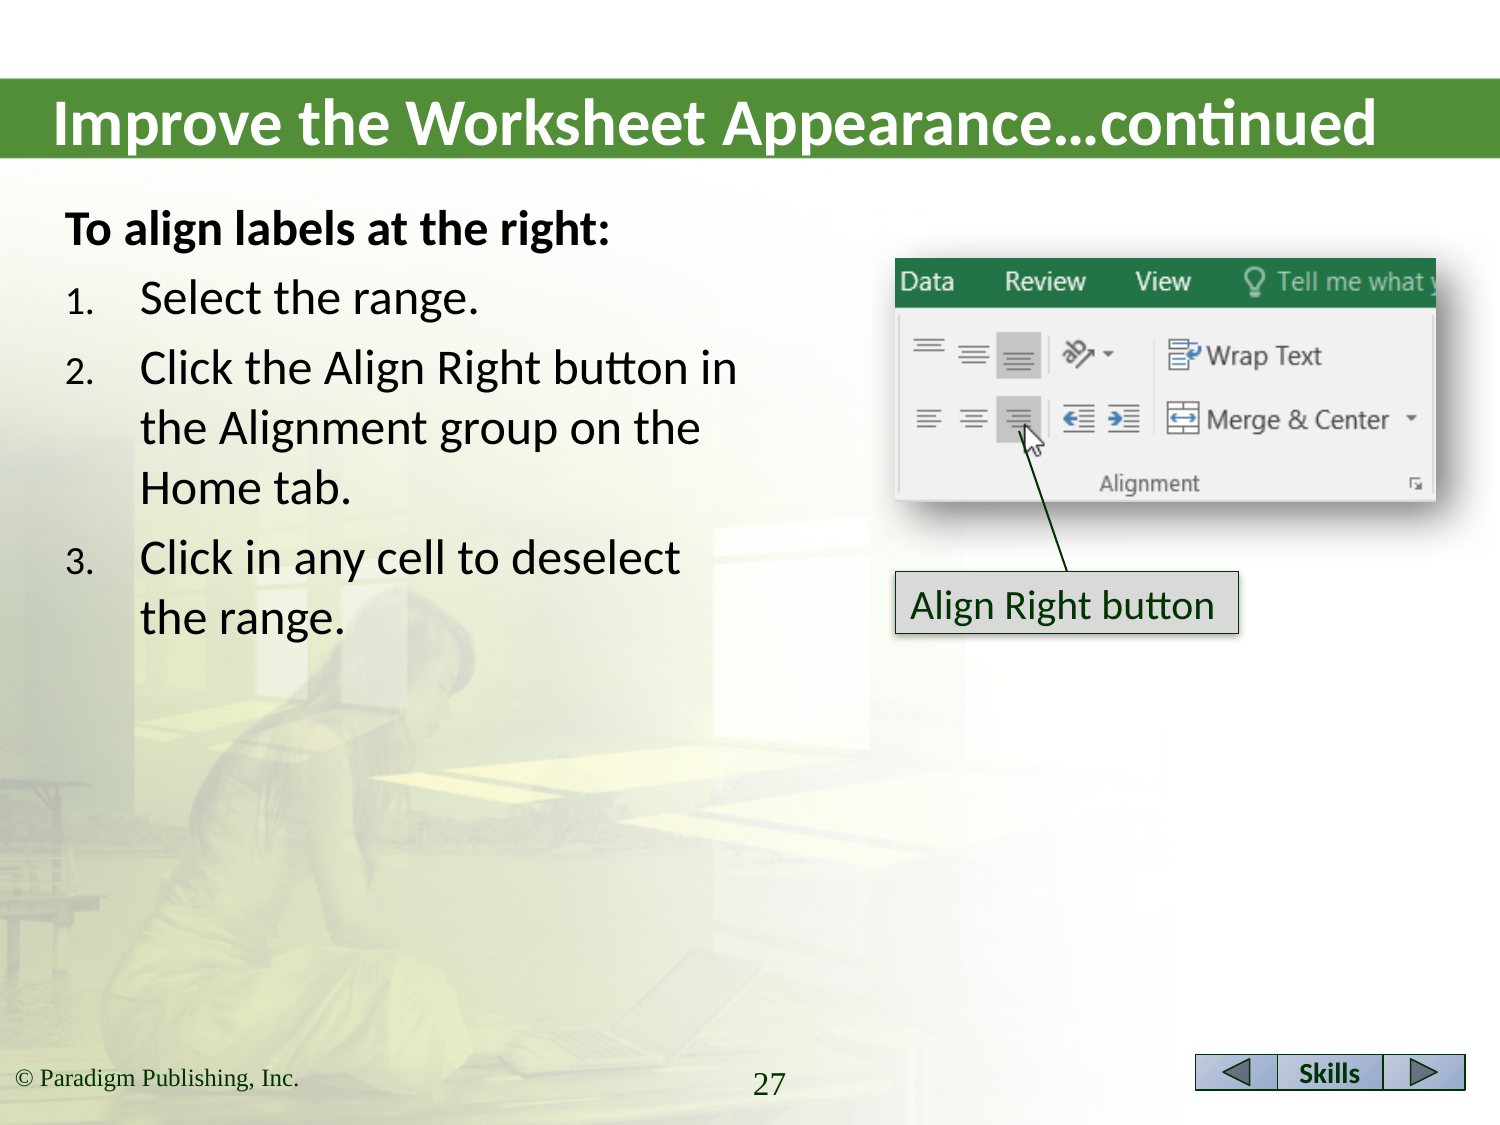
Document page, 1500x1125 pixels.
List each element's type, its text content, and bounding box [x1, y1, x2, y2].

text_box Align Right button [895, 571, 1239, 634]
picture [0, 0, 1500, 1125]
title Improve the Worksheet Appearance…continued [37, 71, 1463, 159]
list To align labels at the right: Select the range. Click the Align Right button in the Alignment group on the Home tab. Click in any cell to deselect the range. [50, 187, 763, 738]
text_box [1018, 430, 1068, 572]
